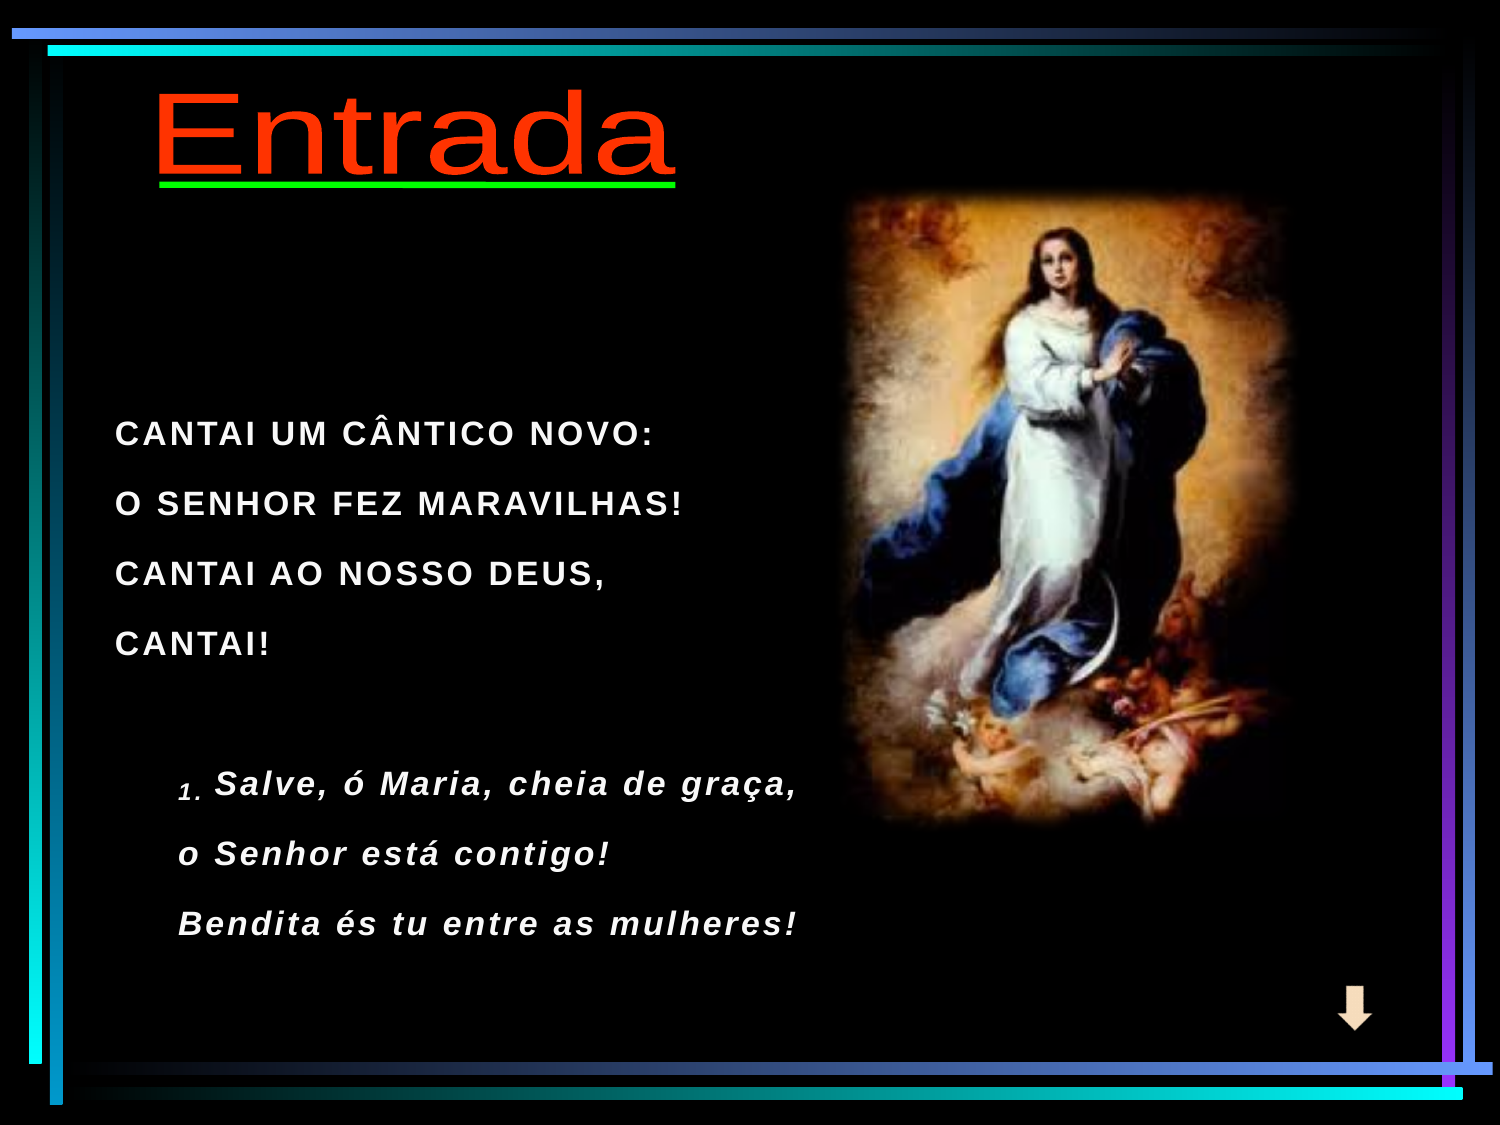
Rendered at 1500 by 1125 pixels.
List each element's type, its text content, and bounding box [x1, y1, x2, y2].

text_box CANTAI UM CÂNTICO NOVO: O SENHOR FEZ MARAVILHAS! CANTAI AO NOSSO DEUS, CANTAI! 1. Salve, ó Maria, cheia de graça, o Senhor está contigo! Bendita és tu entre as mulheres! [100, 397, 1282, 972]
picture [1337, 983, 1375, 1028]
picture [832, 182, 1305, 836]
